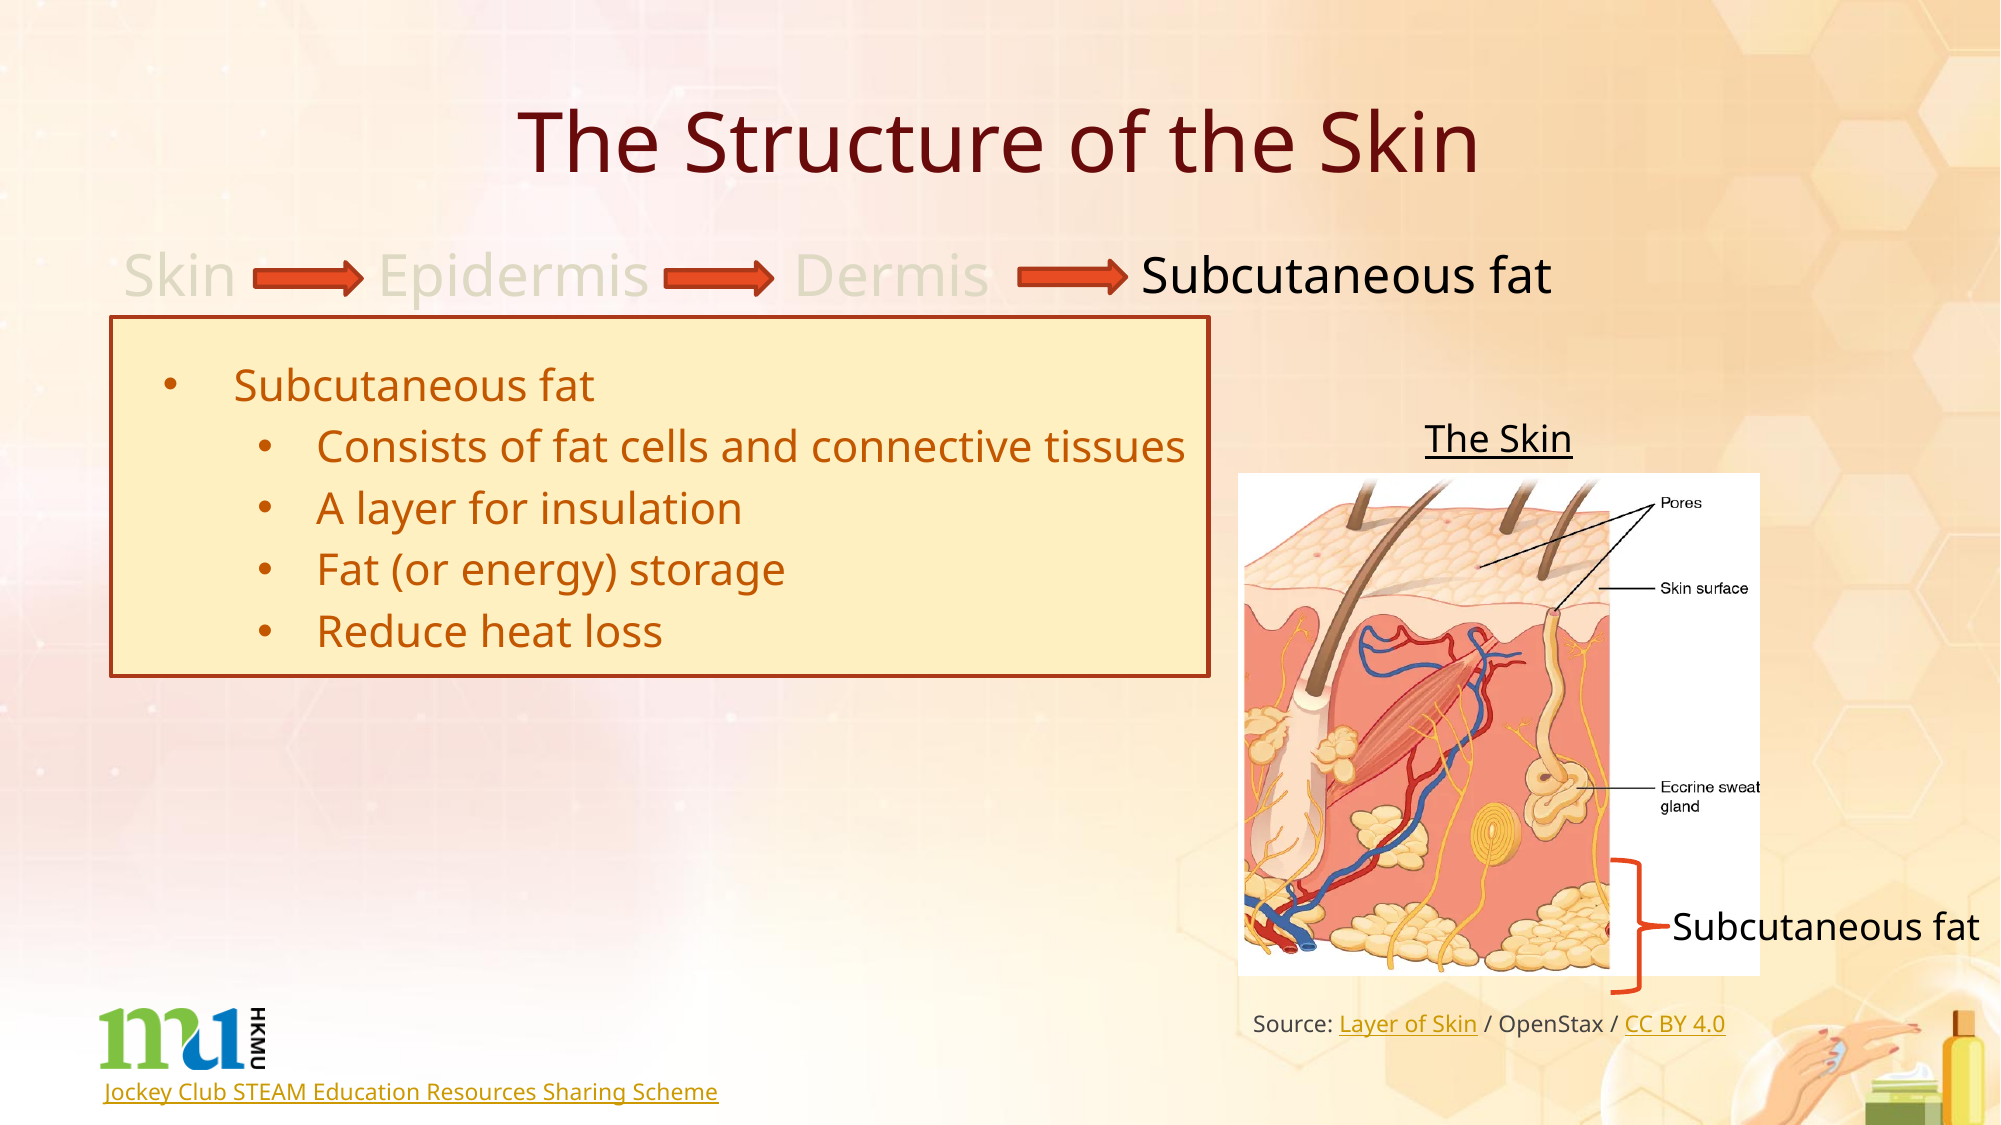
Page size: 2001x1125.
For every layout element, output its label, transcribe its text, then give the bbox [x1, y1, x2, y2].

title The Structure of the Skin [99, 45, 1900, 233]
list Subcutaneous fat Consists of fat cells and connective tissues A layer for insulation Fat (or energy) storage Reduce heat loss [142, 347, 1209, 677]
text_box [109, 315, 1211, 678]
text_box Subcutaneous fat [1127, 236, 1568, 312]
picture [0, 0, 2001, 1125]
text_box Dermis [778, 230, 1006, 316]
text_box [1017, 258, 1129, 296]
text_box [666, 260, 775, 297]
text_box [252, 260, 364, 297]
text_box Epidermis [362, 230, 666, 316]
text_box [1610, 984, 1640, 994]
text_box Skin [108, 230, 252, 316]
text_box Source: Layer of Skin / OpenStax / CC BY 4.0 [1238, 1002, 1862, 1049]
text_box Subcutaneous fat [1764, 895, 1996, 956]
text_box The Skin [1409, 408, 1588, 468]
